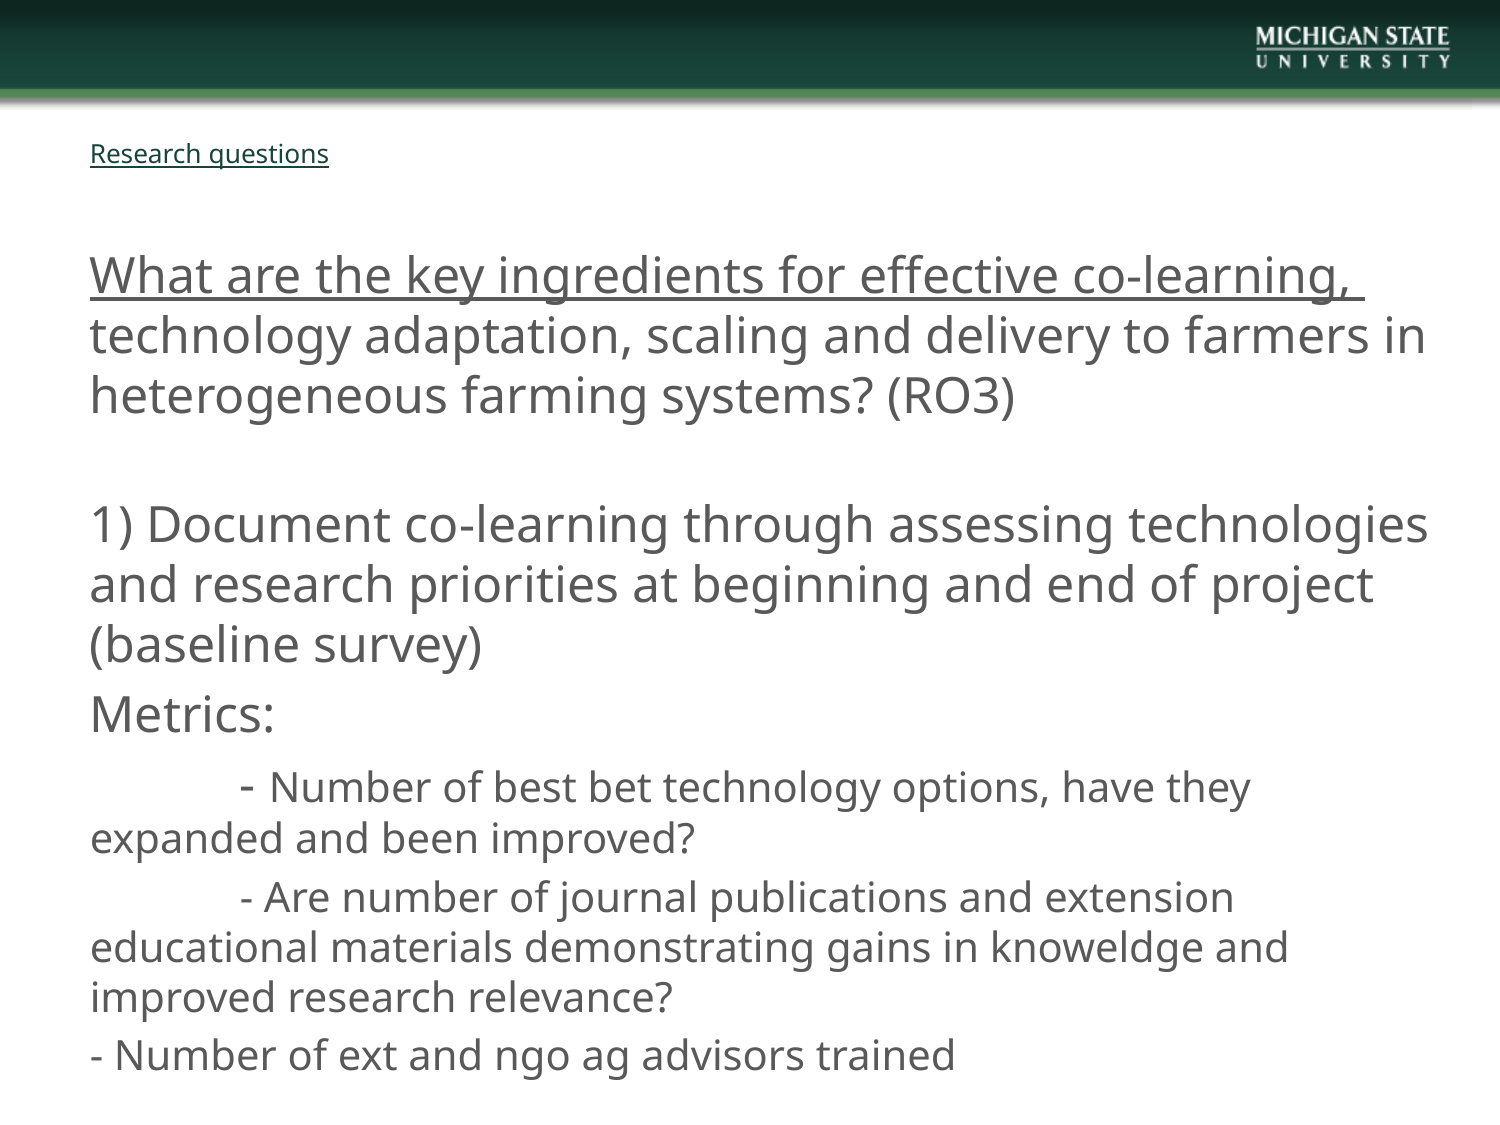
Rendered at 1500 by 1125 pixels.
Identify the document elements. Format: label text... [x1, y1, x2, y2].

picture [0, 0, 1500, 110]
list What are the key ingredients for effective co-learning, technology adaptation, scaling and delivery to farmers in heterogeneous farming systems? (RO3) 1) Document co-learning through assessing technologies and research priorities at beginning and end of project (baseline survey) Metrics: - Number of best bet technology options, have they expanded and been improved? - Are number of journal publications and extension educational materials demonstrating gains in knoweldge and improved research relevance? - Number of ext and ngo ag advisors trained [75, 236, 1455, 1020]
title Research questions [75, 130, 1425, 209]
